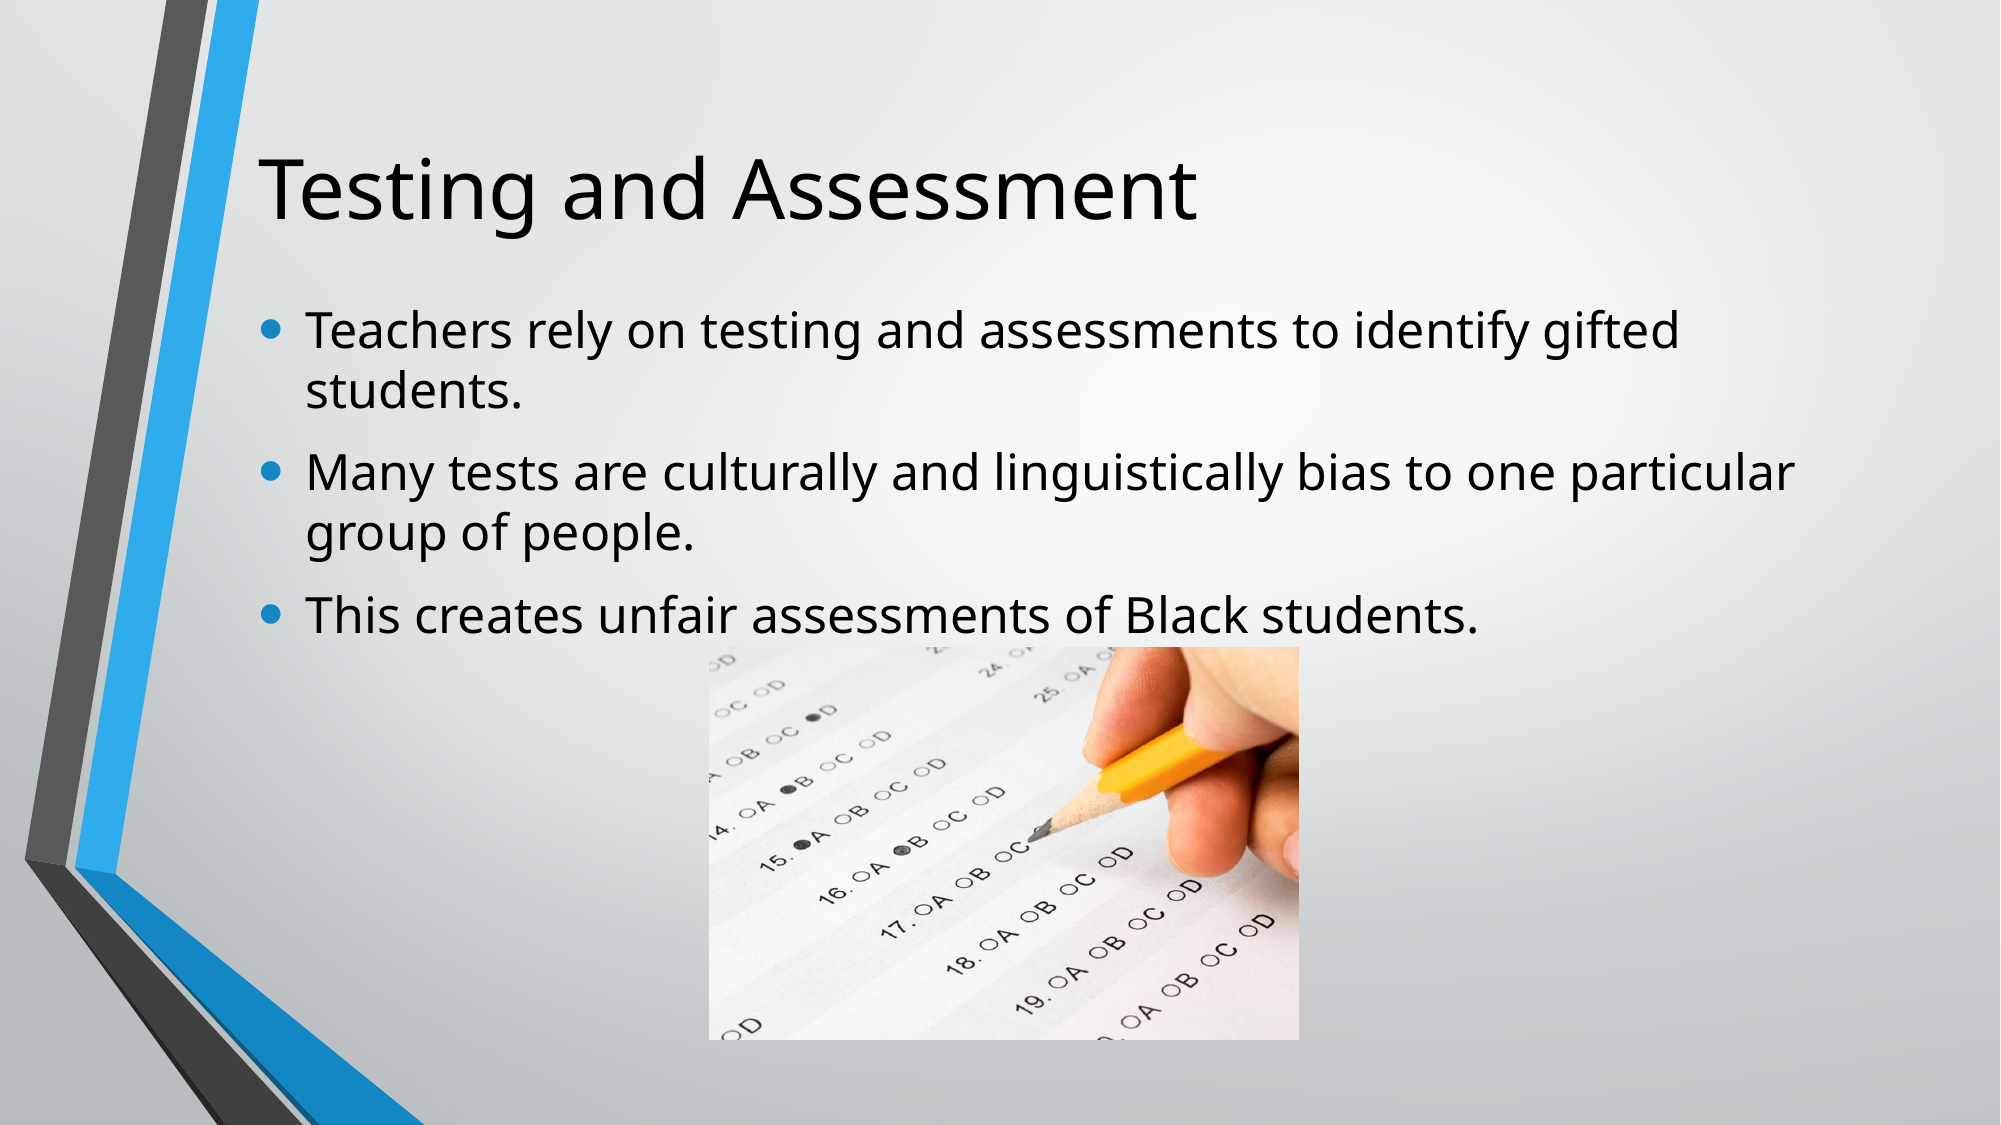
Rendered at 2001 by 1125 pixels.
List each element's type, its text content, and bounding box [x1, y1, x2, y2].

list Teachers rely on testing and assessments to identify gifted students. Many tests are culturally and linguistically bias to one particular group of people. This creates unfair assessments of Black students. [243, 259, 1887, 764]
title Testing and Assessment [243, 112, 1887, 259]
picture [709, 646, 1299, 1040]
